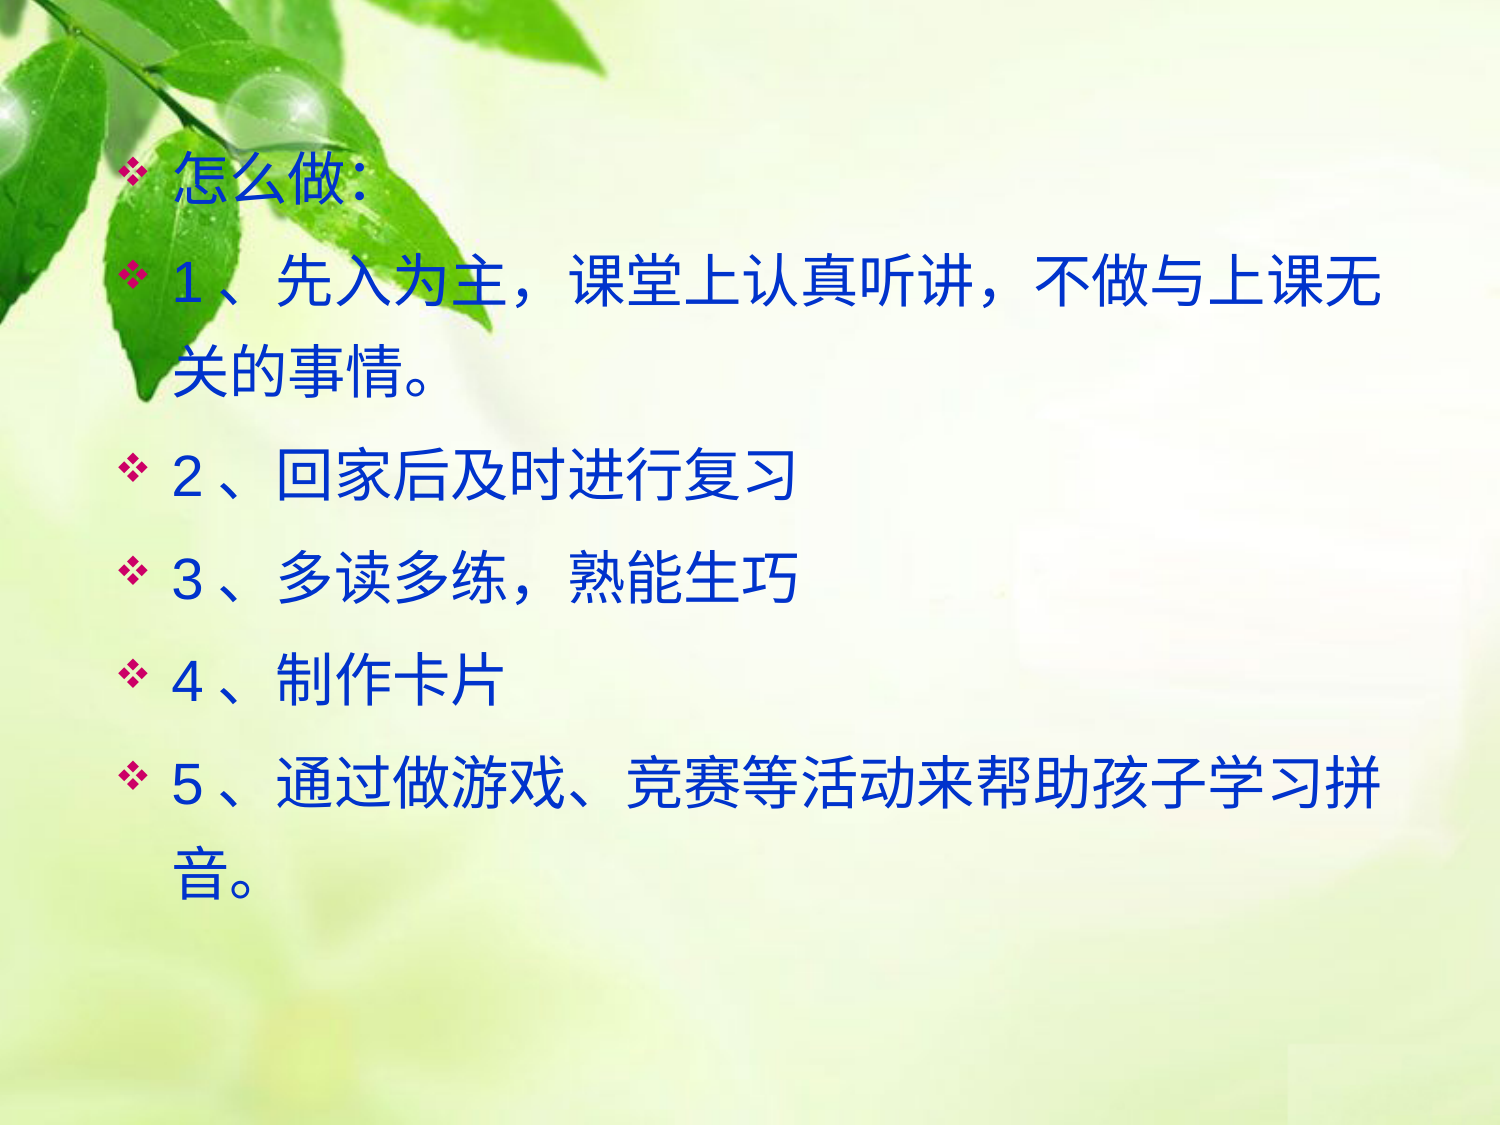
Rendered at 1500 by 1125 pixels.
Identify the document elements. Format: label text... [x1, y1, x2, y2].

picture [0, 0, 1500, 1125]
list 怎么做： 1、先入为主，课堂上认真听讲，不做与上课无关的事情。 2、回家后及时进行复习 3、多读多练，熟能生巧 4、制作卡片 5、通过做游戏、竞赛等活动来帮助孩子学习拼音。 [100, 113, 1451, 857]
